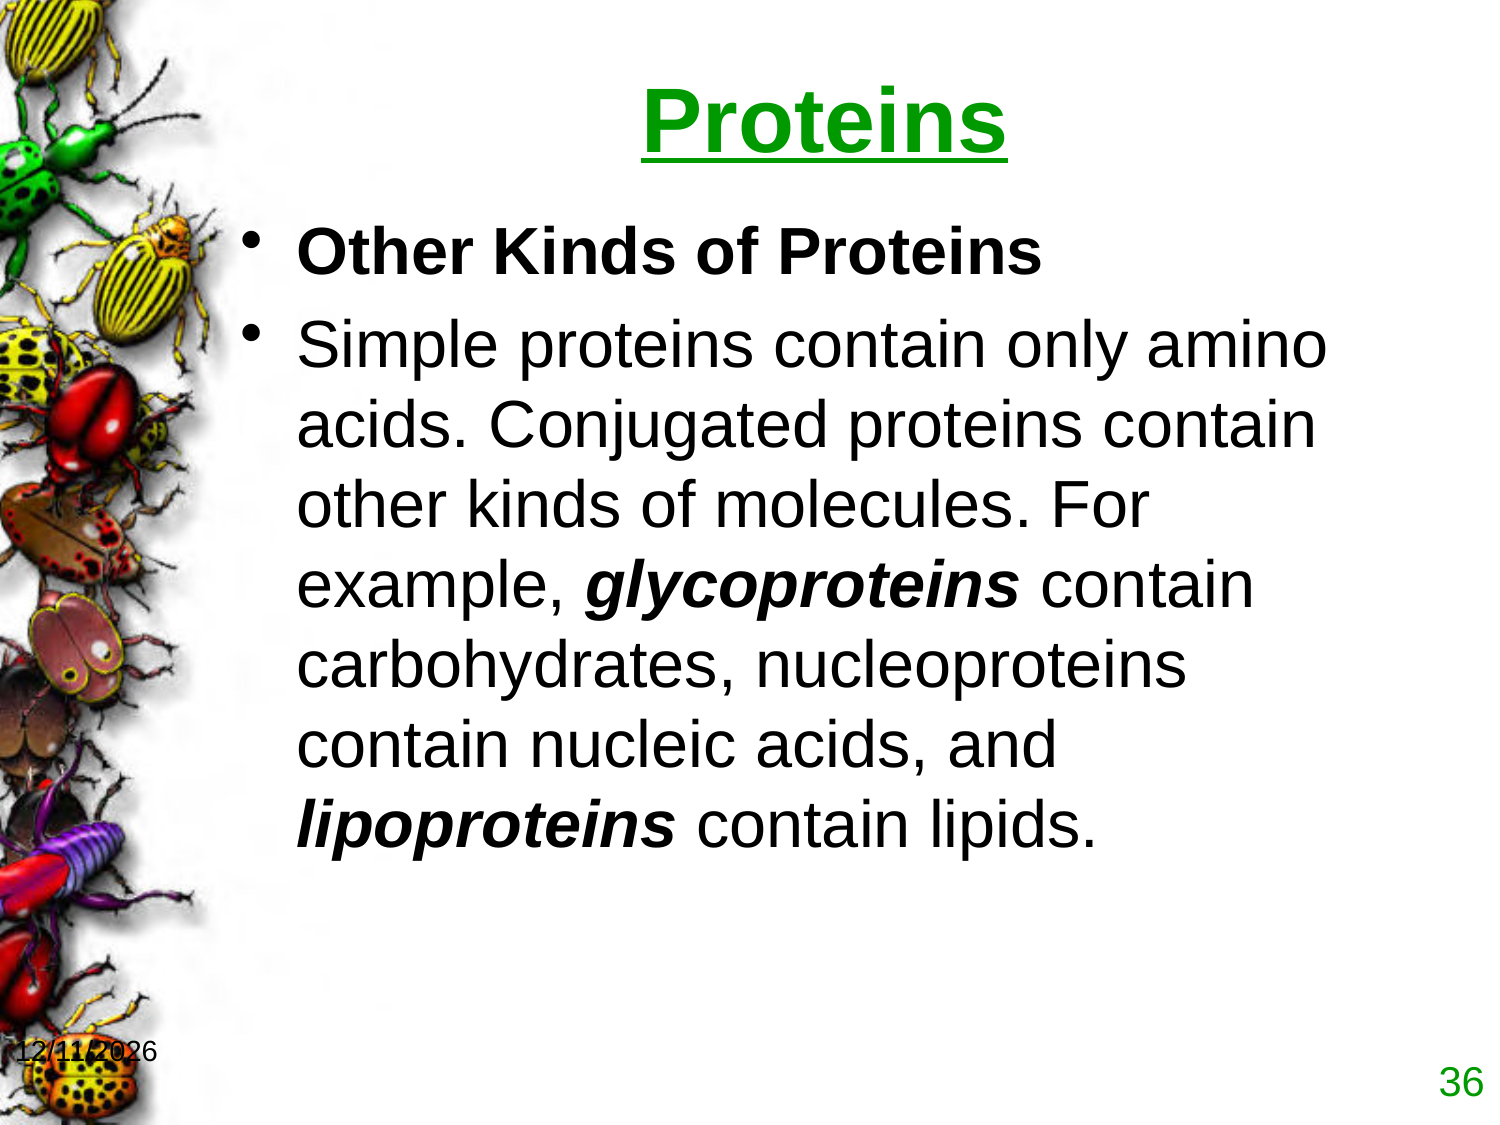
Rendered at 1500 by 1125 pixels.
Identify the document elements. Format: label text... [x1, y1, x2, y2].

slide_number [0, 1025, 289, 1100]
picture [0, 0, 1500, 1125]
slide_number 36 [1149, 1046, 1500, 1125]
list Other Kinds of Proteins Simple proteins contain only amino acids. Conjugated proteins contain other kinds of molecules. For example, glycoproteins contain carbohydrates, nucleoproteins contain nucleic acids, and lipoproteins contain lipids. [224, 199, 1426, 943]
title Proteins [224, 44, 1426, 188]
